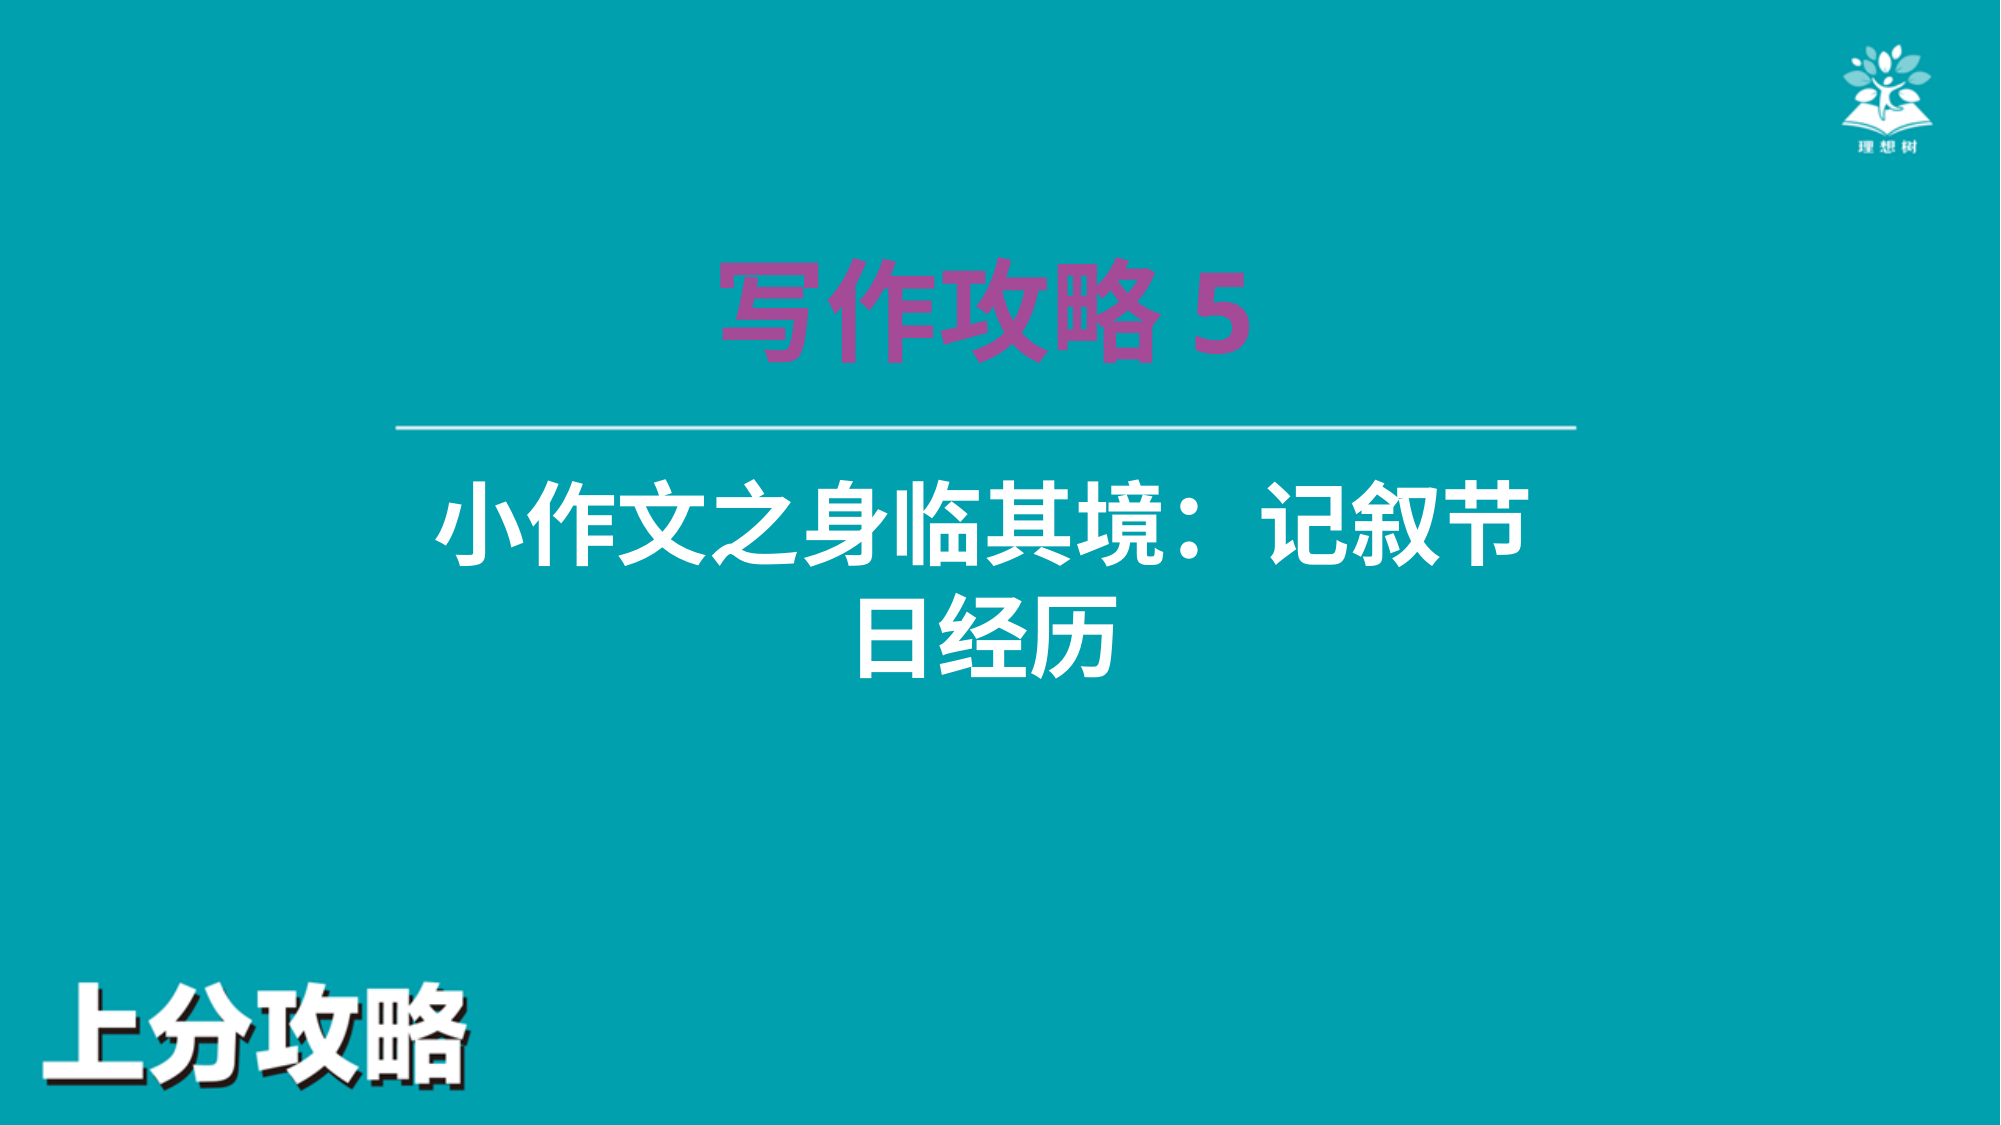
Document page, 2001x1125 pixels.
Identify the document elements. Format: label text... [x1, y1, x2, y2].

picture [0, 0, 2000, 1125]
text_box 写作攻略5 [391, 231, 1577, 384]
text_box 小作文之身临其境：记叙节 日经历 [391, 460, 1577, 696]
